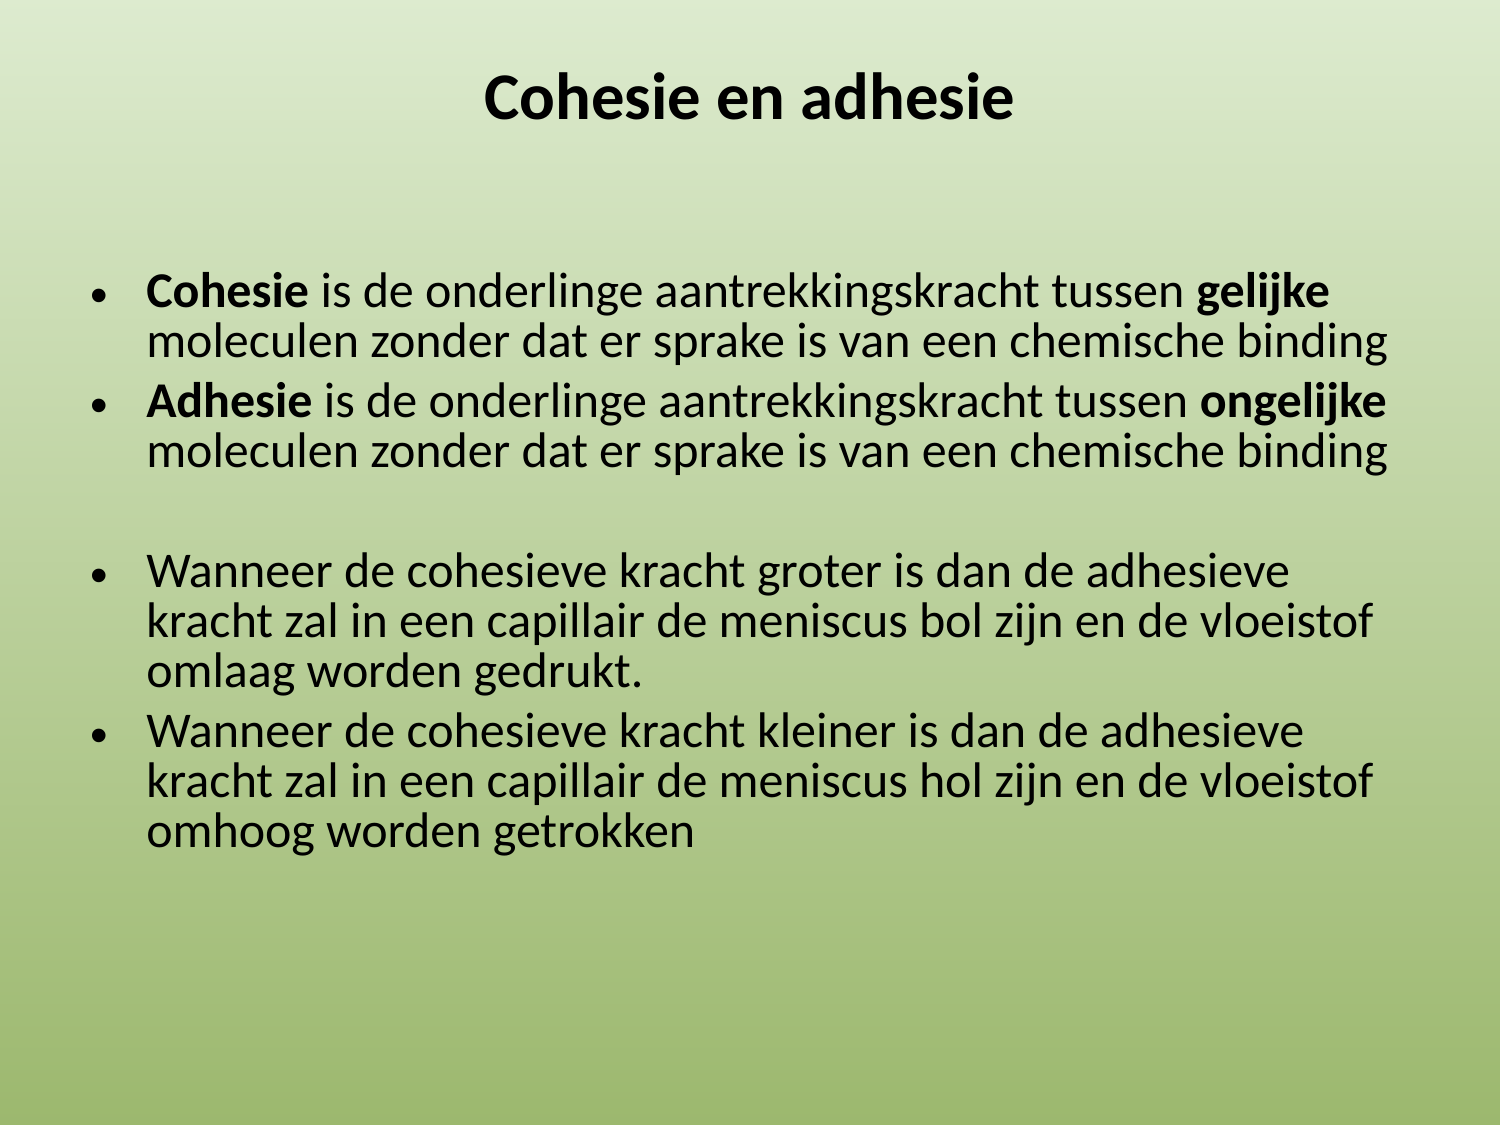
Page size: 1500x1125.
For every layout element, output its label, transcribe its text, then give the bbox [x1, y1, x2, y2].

title Cohesie en adhesie [75, 45, 1425, 161]
list Cohesie is de onderlinge aantrekkingskracht tussen gelijke moleculen zonder dat er sprake is van een chemische binding Adhesie is de onderlinge aantrekkingskracht tussen ongelijke moleculen zonder dat er sprake is van een chemische binding Wanneer de cohesieve kracht groter is dan de adhesieve kracht zal in een capillair de meniscus bol zijn en de vloeistof omlaag worden gedrukt. Wanneer de cohesieve kracht kleiner is dan de adhesieve kracht zal in een capillair de meniscus hol zijn en de vloeistof omhoog worden getrokken [75, 262, 1425, 1005]
